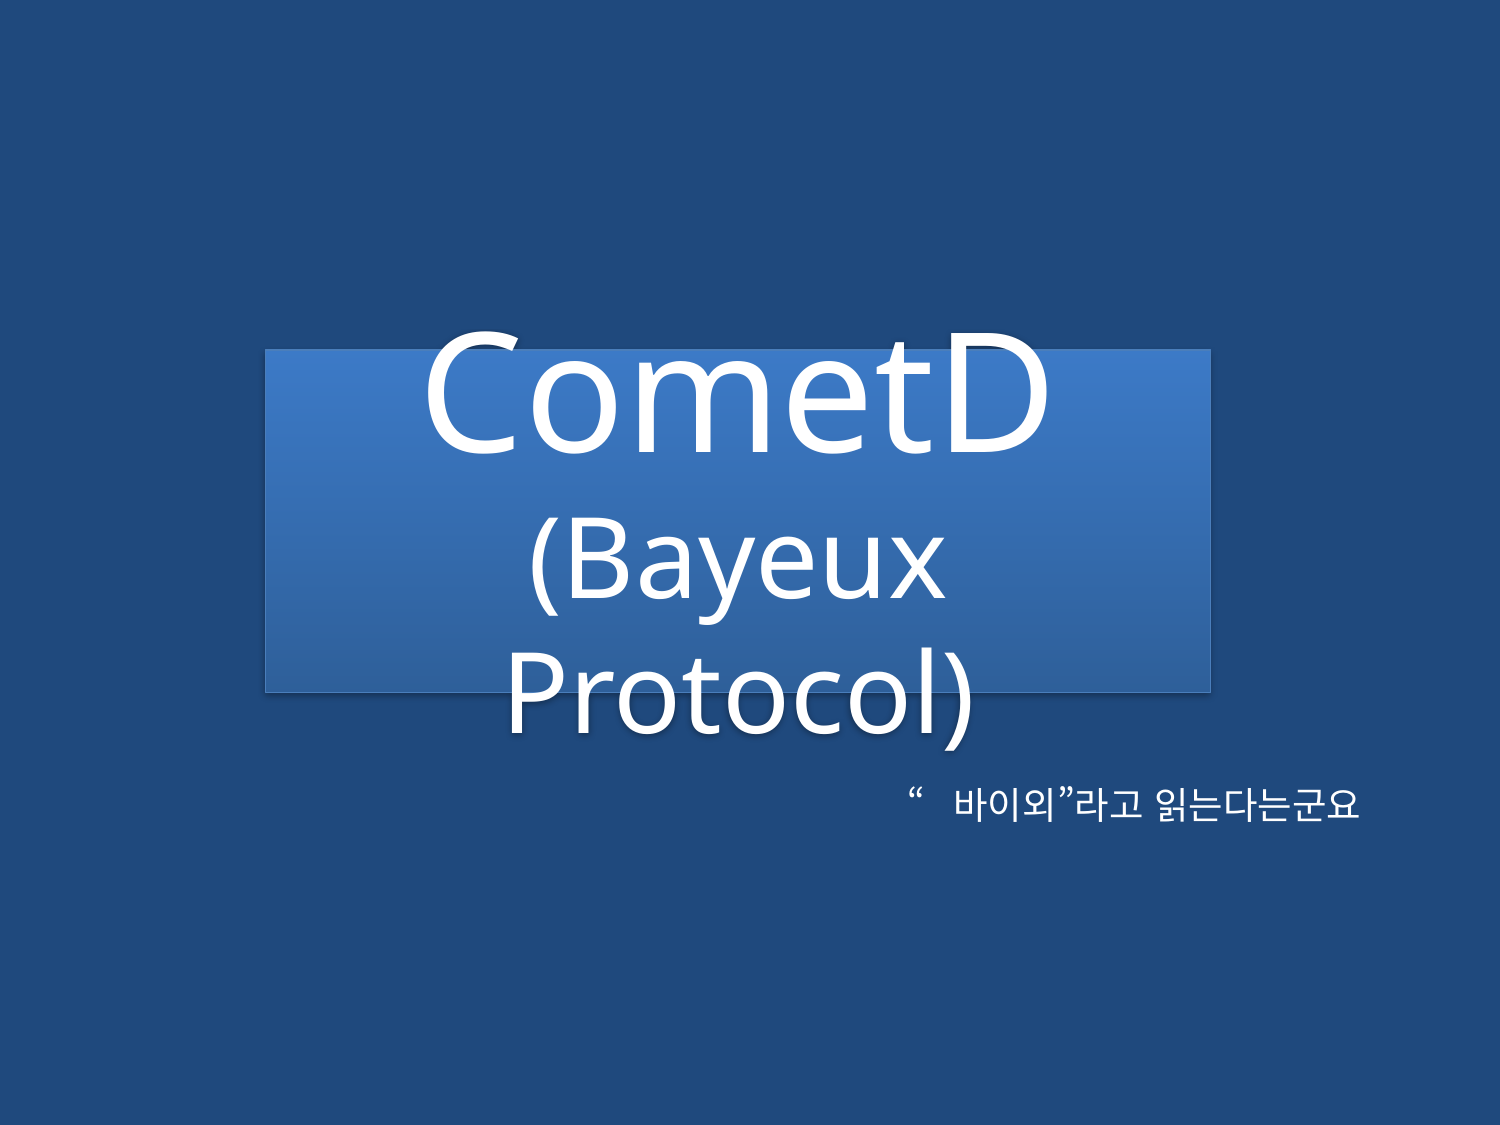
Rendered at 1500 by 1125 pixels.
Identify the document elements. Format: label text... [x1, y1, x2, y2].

text_box CometD (Bayeux Protocol) [265, 349, 1211, 693]
text_box “바이외”라고 읽는다는군요 [892, 775, 1387, 835]
